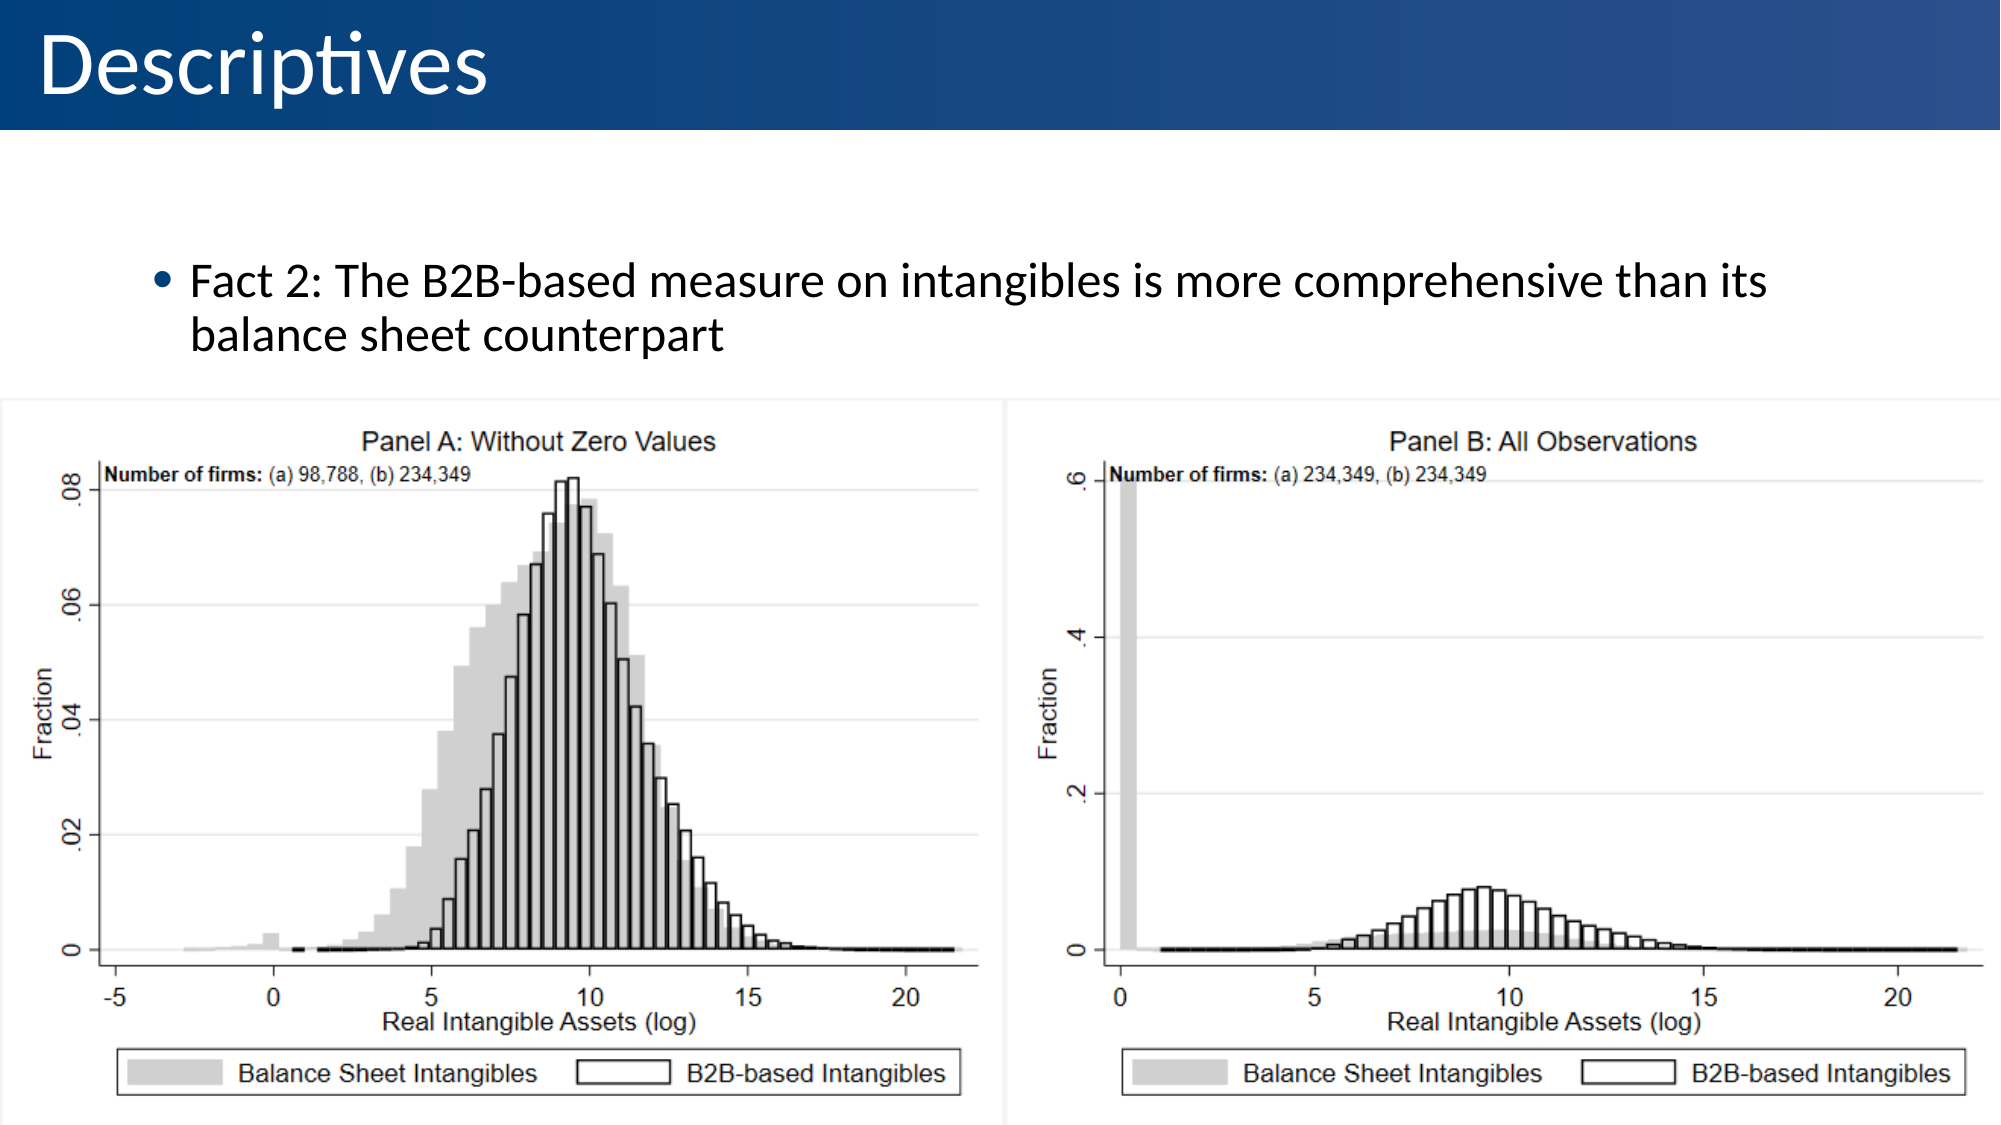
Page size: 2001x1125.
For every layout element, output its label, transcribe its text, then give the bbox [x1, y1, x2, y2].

title Descriptives [0, 0, 2000, 130]
list Fact 2: The B2B-based measure on intangibles is more comprehensive than its balance sheet counterpart [137, 247, 1842, 398]
picture [0, 398, 2000, 1125]
